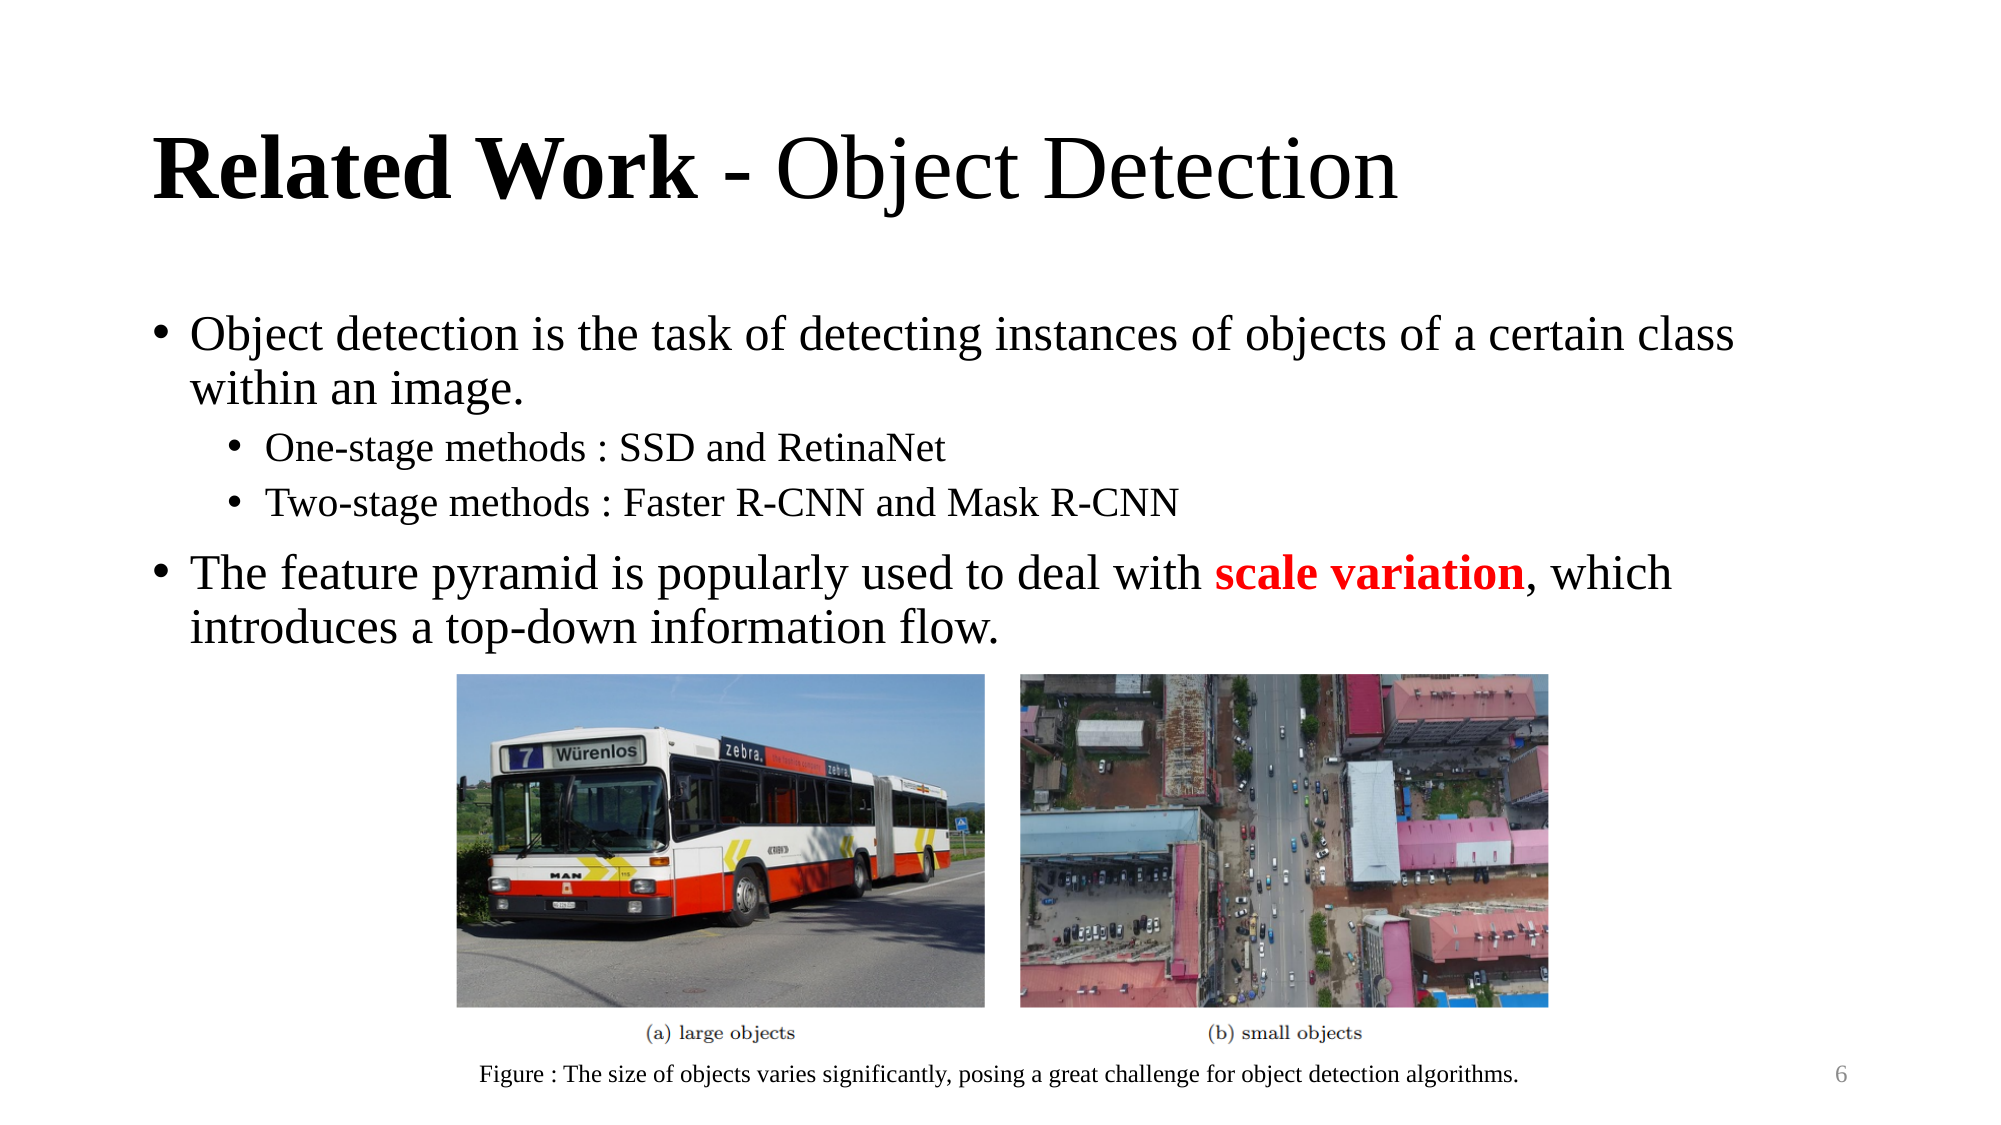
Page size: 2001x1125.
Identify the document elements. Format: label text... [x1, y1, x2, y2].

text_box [412, 665, 1588, 1095]
list Object detection is the task of detecting instances of objects of a certain class within an image. One-stage methods : SSD and RetinaNet Two-stage methods : Faster R-CNN and Mask R-CNN The feature pyramid is popularly used to deal with scale variation, which introduces a top-down information flow. [137, 299, 1863, 1014]
slide_number 6 [1412, 1042, 1863, 1103]
title Related Work - Object Detection [137, 59, 1863, 278]
